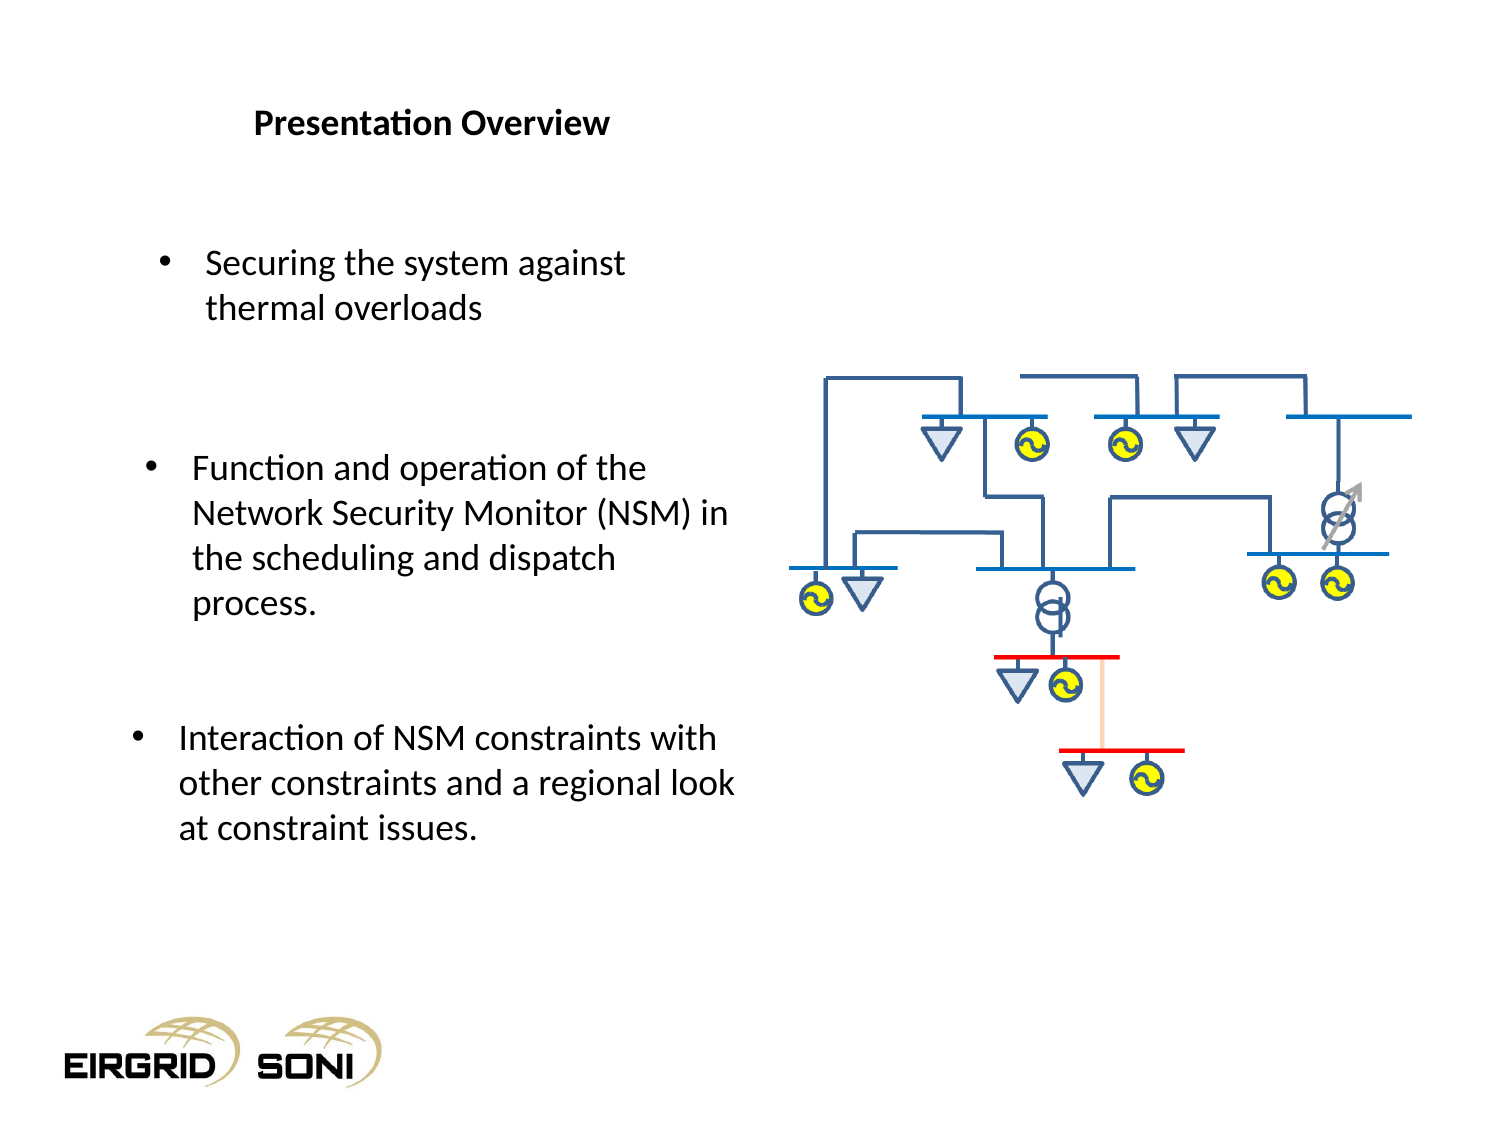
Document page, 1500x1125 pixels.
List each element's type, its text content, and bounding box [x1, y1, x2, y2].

picture [768, 347, 1429, 814]
text_box Securing the system against thermal overloads [143, 230, 731, 336]
text_box Interaction of NSM constraints with other constraints and a regional look at constraint issues. [116, 705, 772, 856]
picture [244, 1011, 384, 1092]
picture [41, 1011, 243, 1091]
text_box Function and operation of the Network Security Monitor (NSM) in the scheduling and dispatch process. [130, 435, 758, 631]
text_box Presentation Overview [239, 90, 650, 151]
